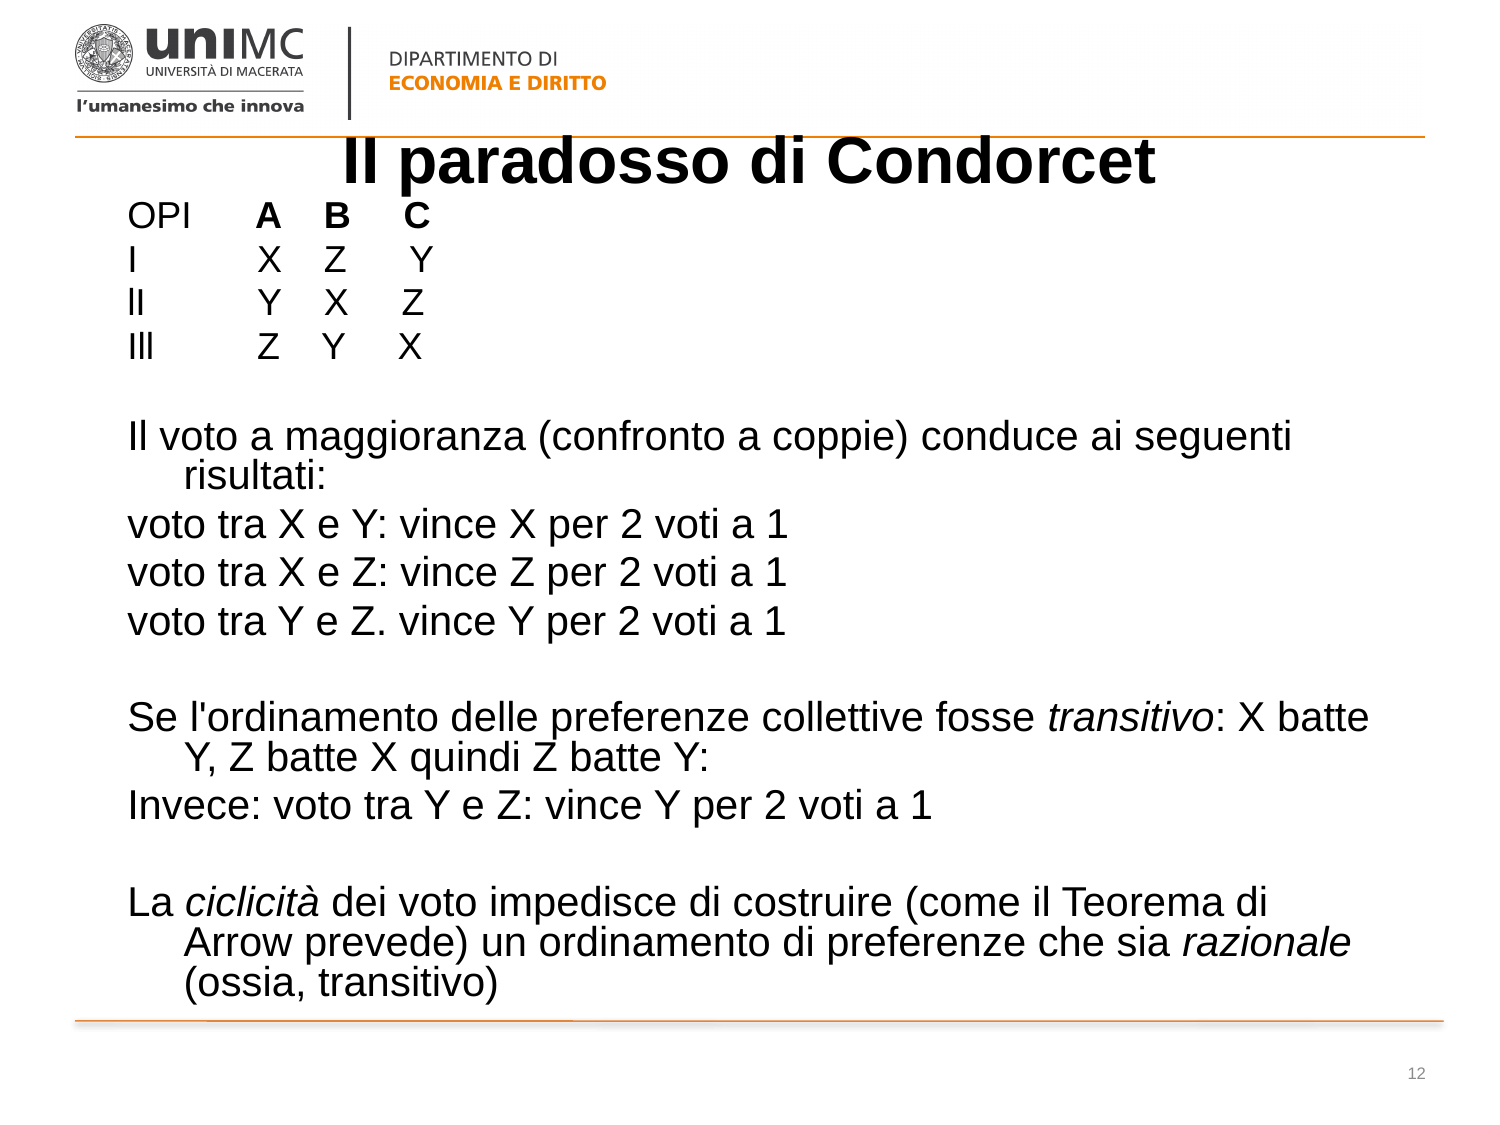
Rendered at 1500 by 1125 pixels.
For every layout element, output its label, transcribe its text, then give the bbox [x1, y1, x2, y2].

list OPI A B C I X Z Y lI Y X Z Ill Z Y X Il voto a maggioranza (confronto a coppie) conduce ai seguenti risultati: voto tra X e Y: vince X per 2 voti a 1 voto tra X e Z: vince Z per 2 voti a 1 voto tra Y e Z. vince Y per 2 voti a 1 Se l'ordinamento delle preferenze collettive fosse transitivo: X batte Y, Z batte X quindi Z batte Y: Invece: voto tra Y e Z: vince Y per 2 voti a 1 La ciclicità dei voto impedisce di costruire (come il Teorema di Arrow prevede) un ordinamento di preferenze che sia razionale (ossia, transitivo) [112, 192, 1388, 1055]
slide_number 12 [1091, 1042, 1442, 1103]
picture [75, 24, 1425, 138]
title II paradosso di Condorcet [112, 109, 1388, 192]
